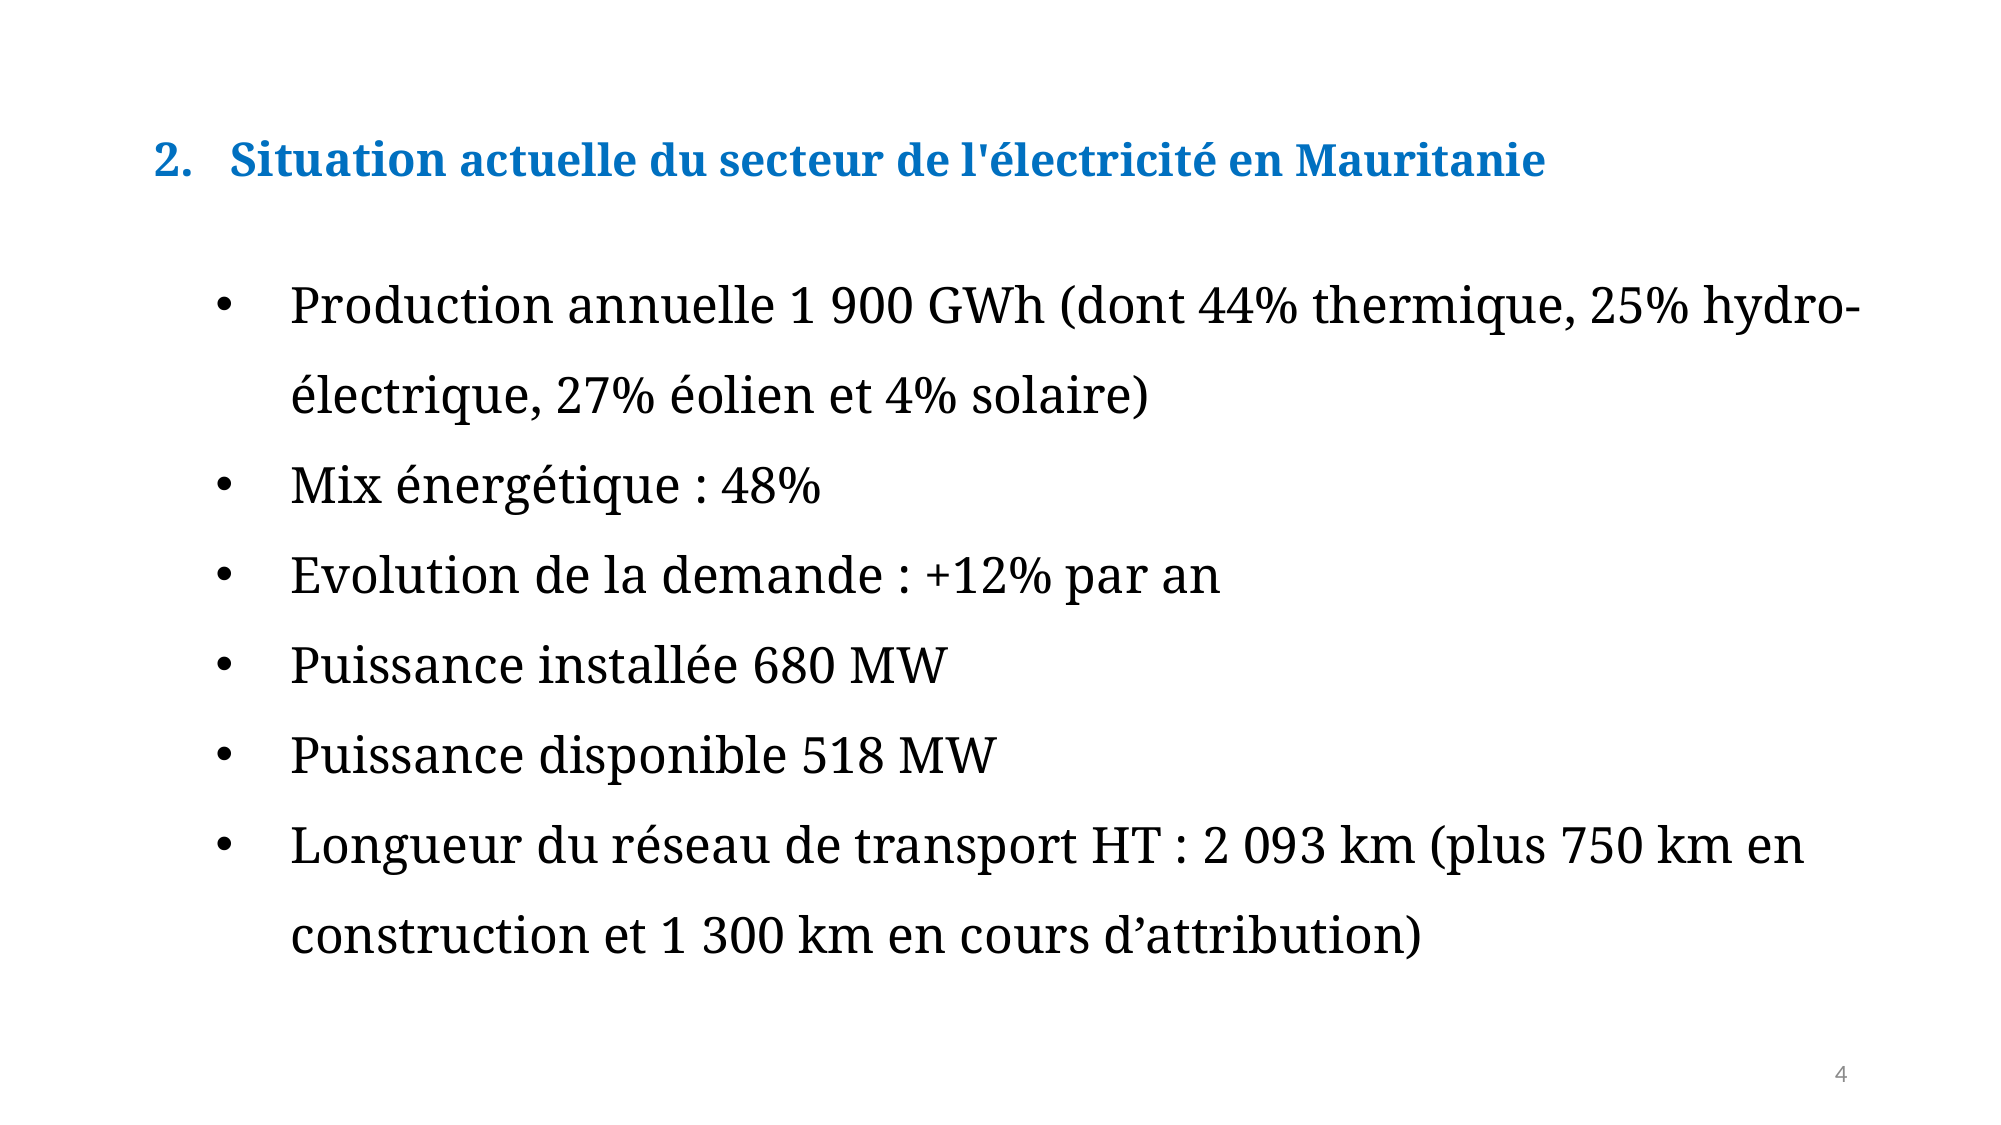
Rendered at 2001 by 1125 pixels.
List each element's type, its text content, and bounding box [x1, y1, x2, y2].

text_box Production annuelle 1 900 GWh (dont 44% thermique, 25% hydro-électrique, 27% éolien et 4% solaire) Mix énergétique : 48% Evolution de la demande : +12% par an Puissance installée 680 MW Puissance disponible 518 MW Longueur du réseau de transport HT : 2 093 km (plus 750 km en construction et 1 300 km en cours d’attribution) [200, 235, 1902, 1041]
slide_number 4 [1412, 1042, 1863, 1103]
text_box Situation actuelle du secteur de l'électricité en Mauritanie [139, 104, 1638, 212]
